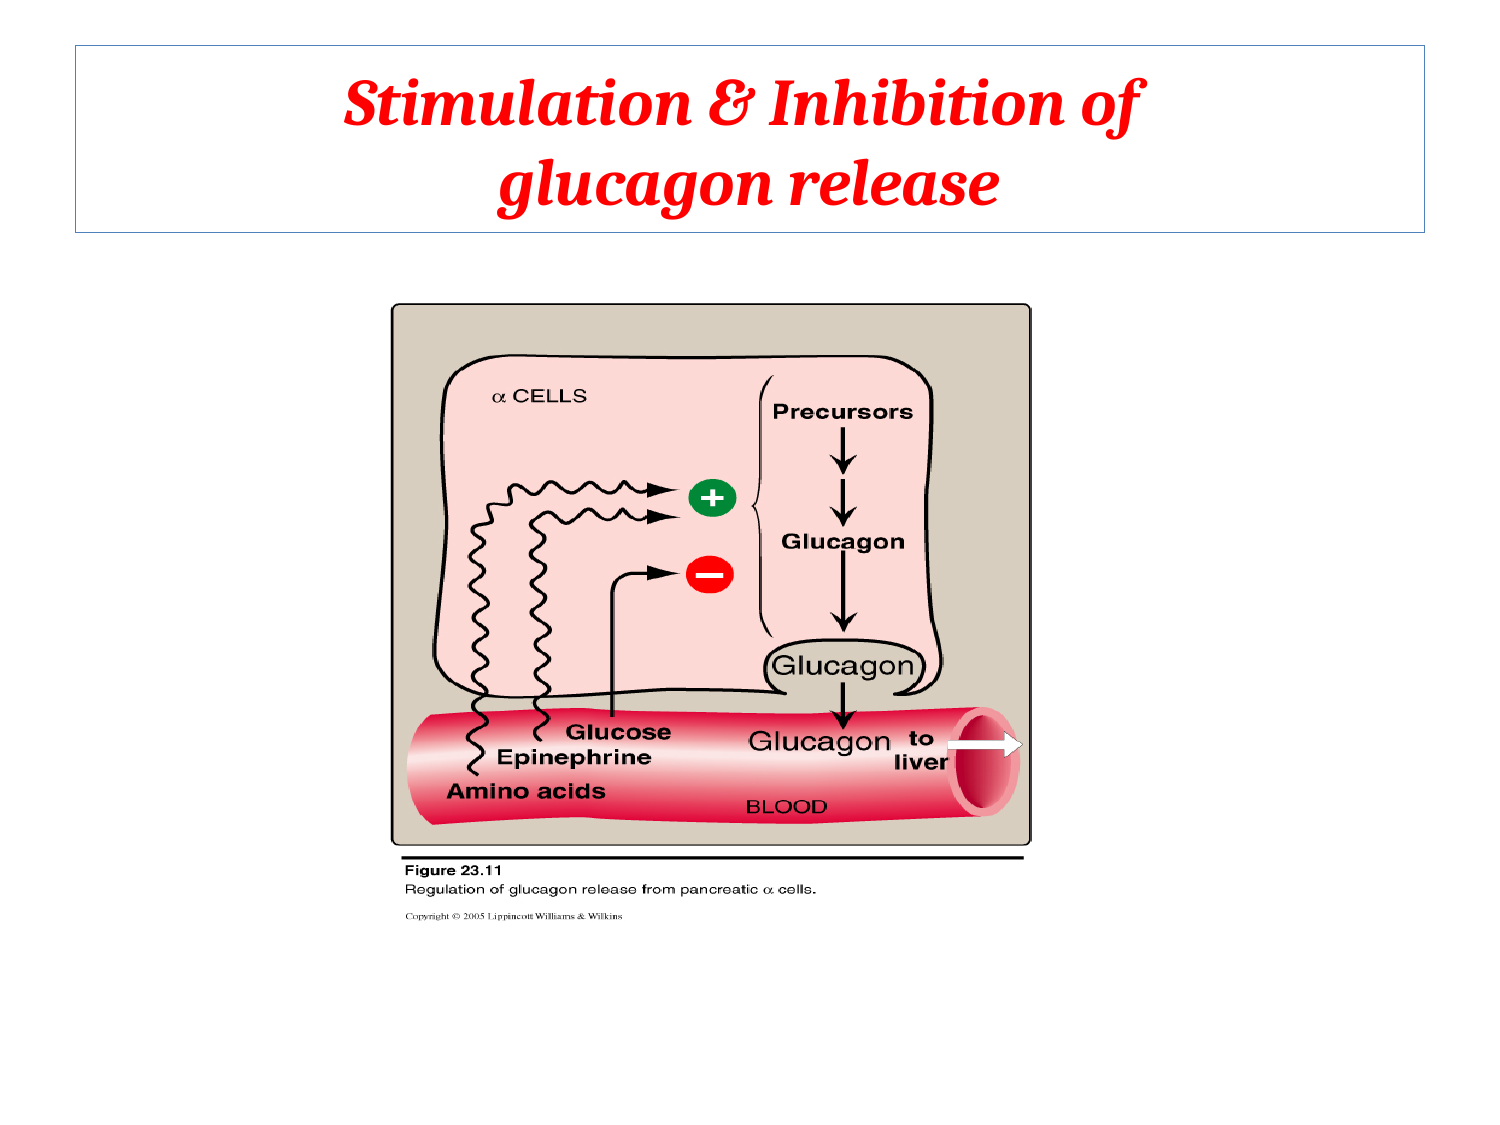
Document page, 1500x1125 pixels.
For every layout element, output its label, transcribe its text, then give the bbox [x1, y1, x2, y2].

title Stimulation & Inhibition of glucagon release [75, 45, 1425, 233]
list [351, 280, 1091, 1024]
